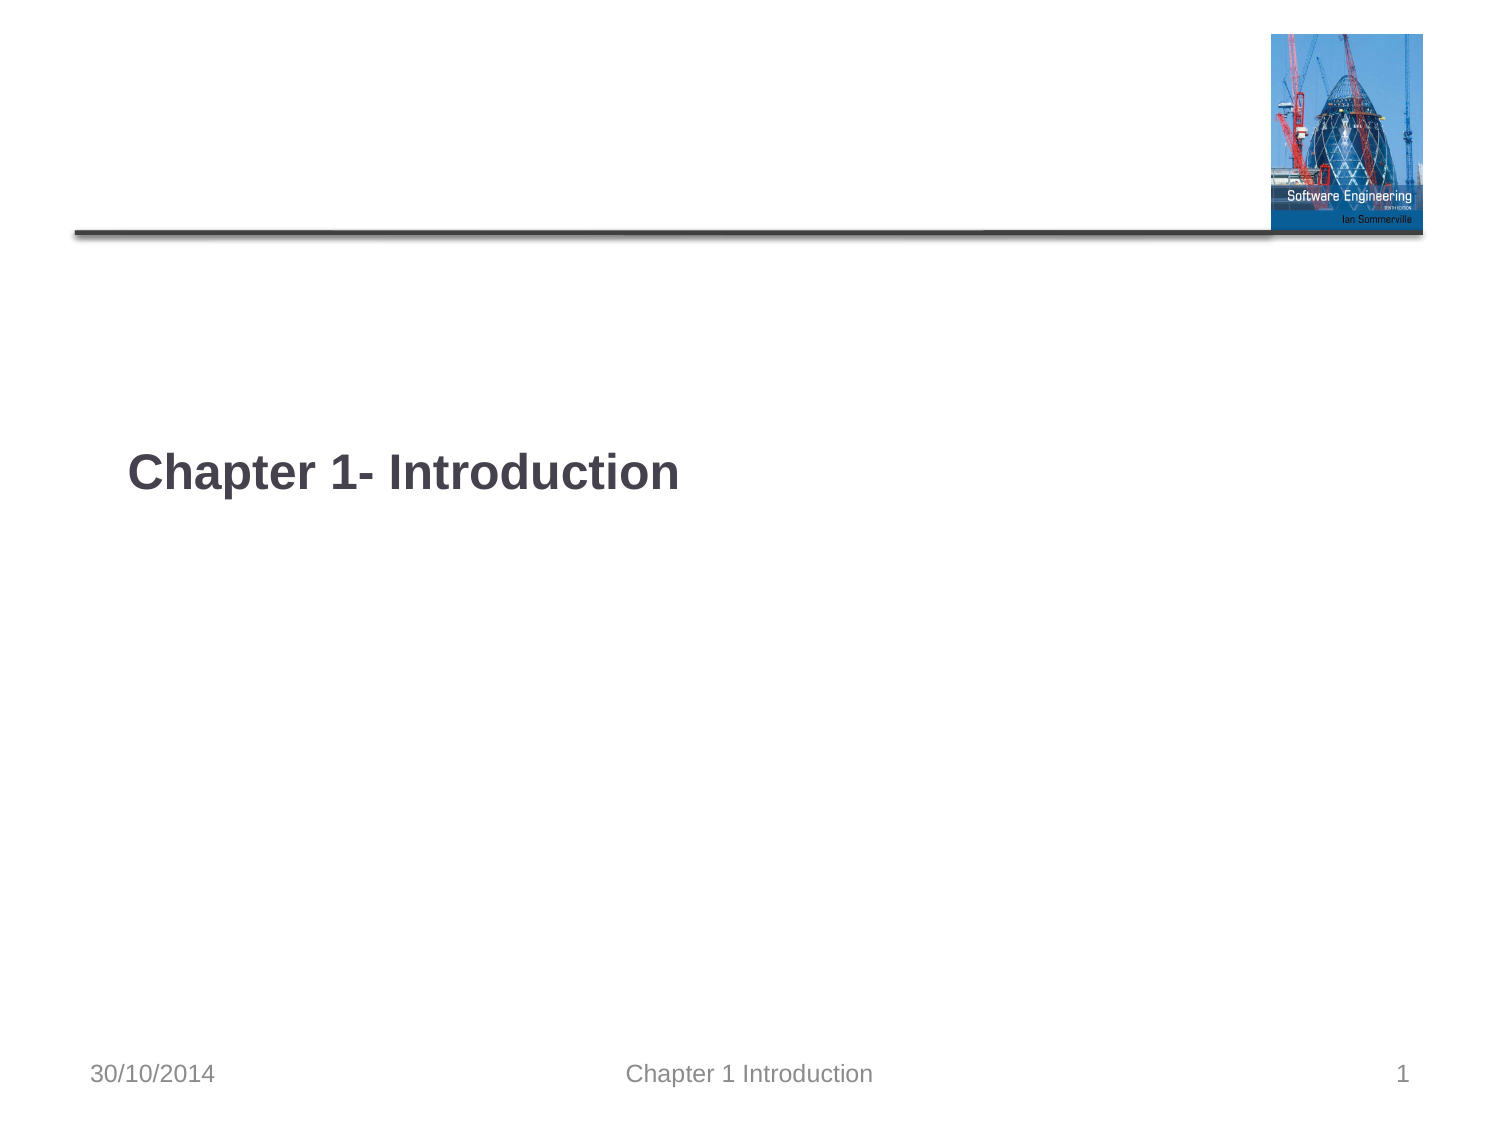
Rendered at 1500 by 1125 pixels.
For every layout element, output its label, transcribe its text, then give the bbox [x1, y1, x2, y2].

picture [1271, 34, 1423, 230]
footer Chapter 1 Introduction [512, 1042, 988, 1103]
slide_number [75, 1042, 425, 1103]
title Chapter 1- Introduction [112, 349, 1388, 591]
slide_number 1 [1074, 1042, 1425, 1103]
